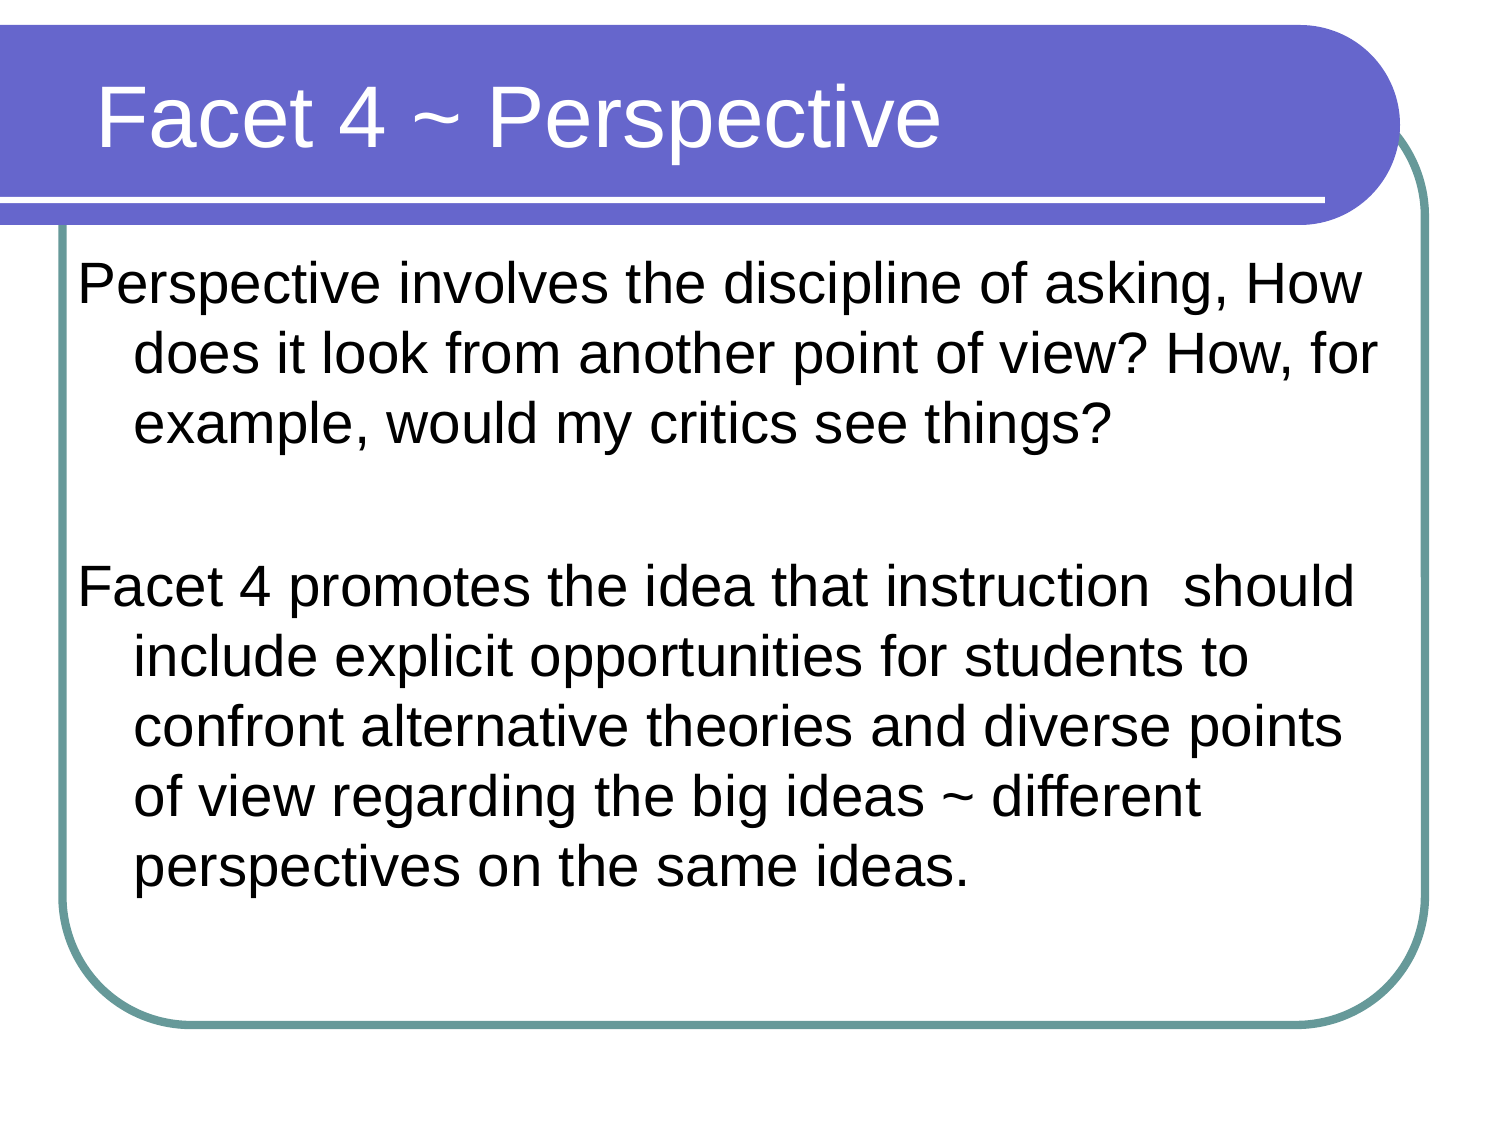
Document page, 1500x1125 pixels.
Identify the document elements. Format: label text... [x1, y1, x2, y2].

list Perspective involves the discipline of asking, How does it look from another point of view? How, for example, would my critics see things? Facet 4 promotes the idea that instruction should include explicit opportunities for students to confront alternative theories and diverse points of view regarding the big ideas ~ different perspectives on the same ideas. [62, 237, 1413, 1051]
title Facet 4 ~ Perspective [31, 37, 1348, 188]
